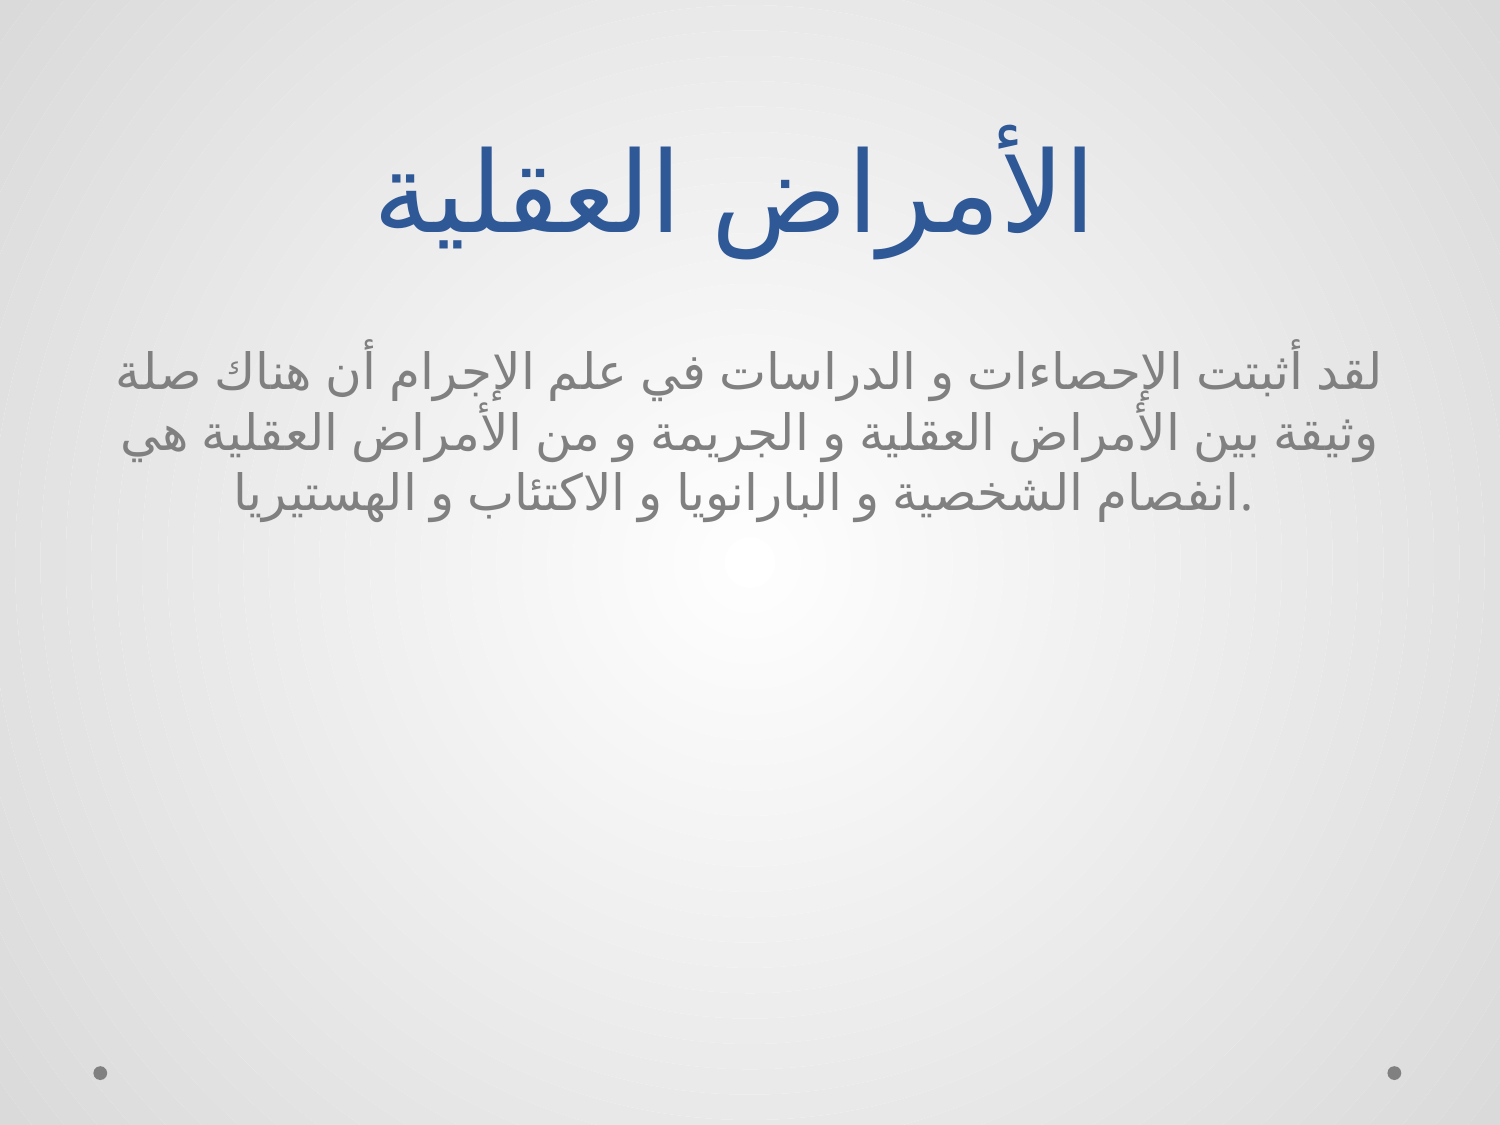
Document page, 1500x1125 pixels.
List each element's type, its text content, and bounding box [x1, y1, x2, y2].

list لقد أثبتت الإحصاءات و الدراسات في علم الإجرام أن هناك صلة وثيقة بين الأمراض العقلية و الجريمة و من الأمراض العقلية هي انفصام الشخصية و البارانويا و الاكتئاب و الهستيريا. [75, 262, 1425, 1005]
title الأمراض العقلية [75, 0, 1425, 262]
